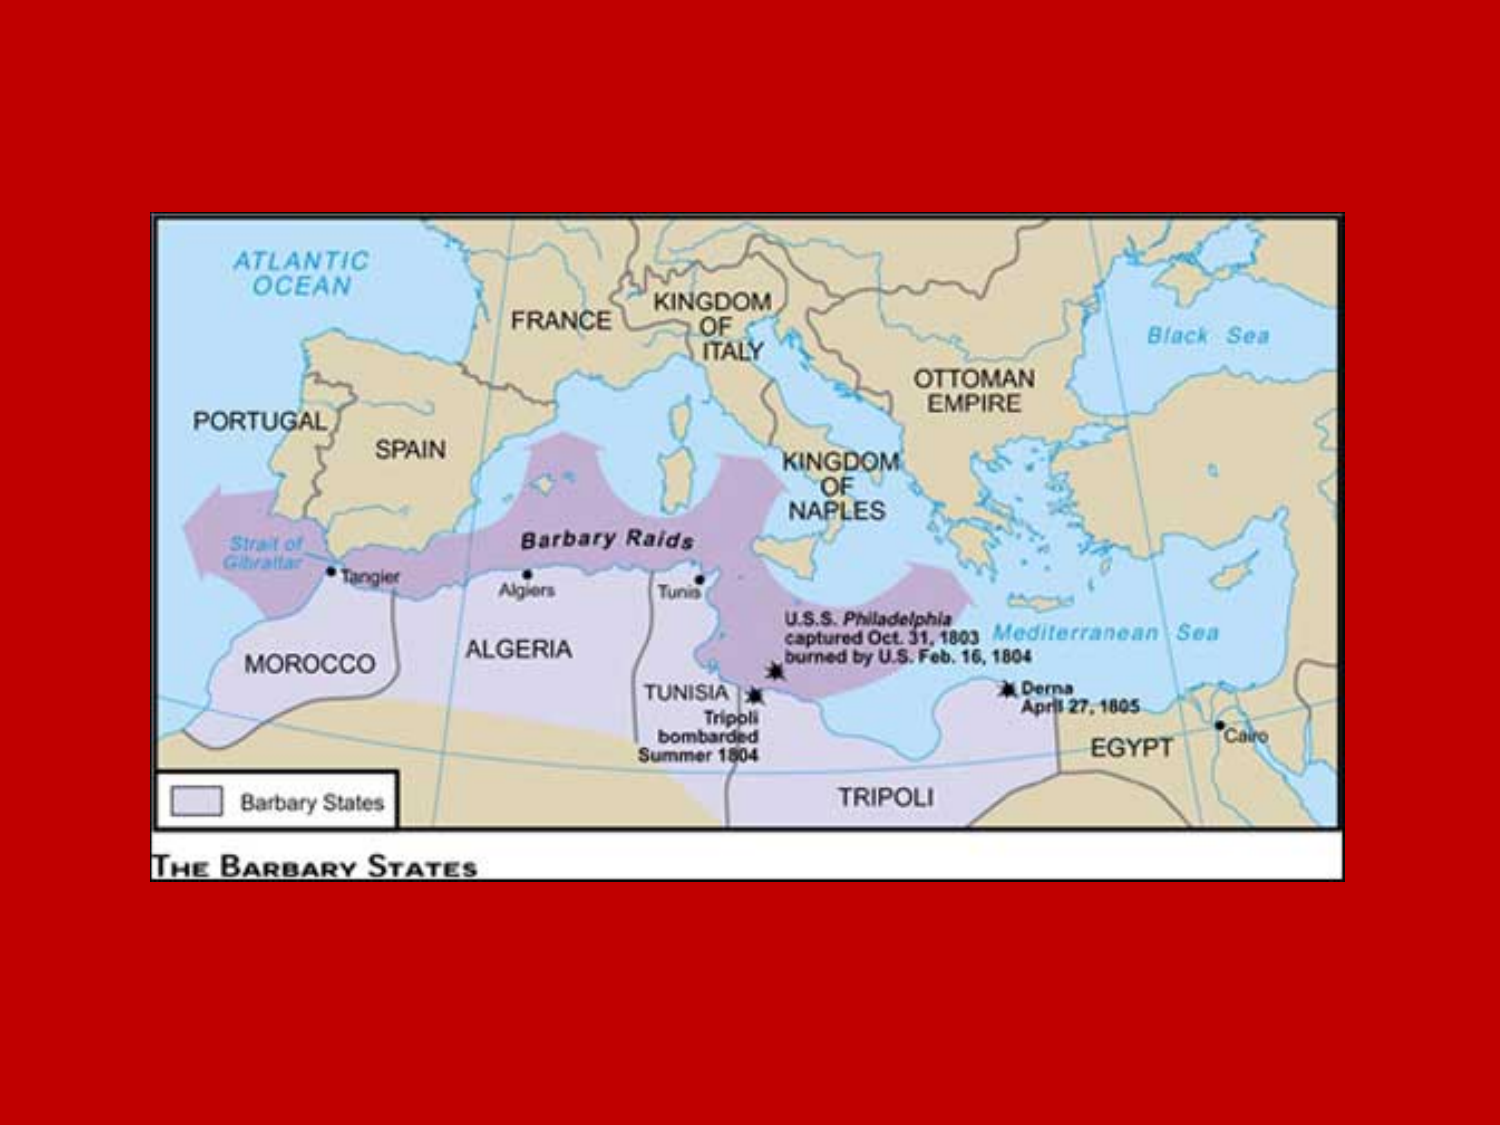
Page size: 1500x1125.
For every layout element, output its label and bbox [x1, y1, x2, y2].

picture [149, 212, 1346, 882]
